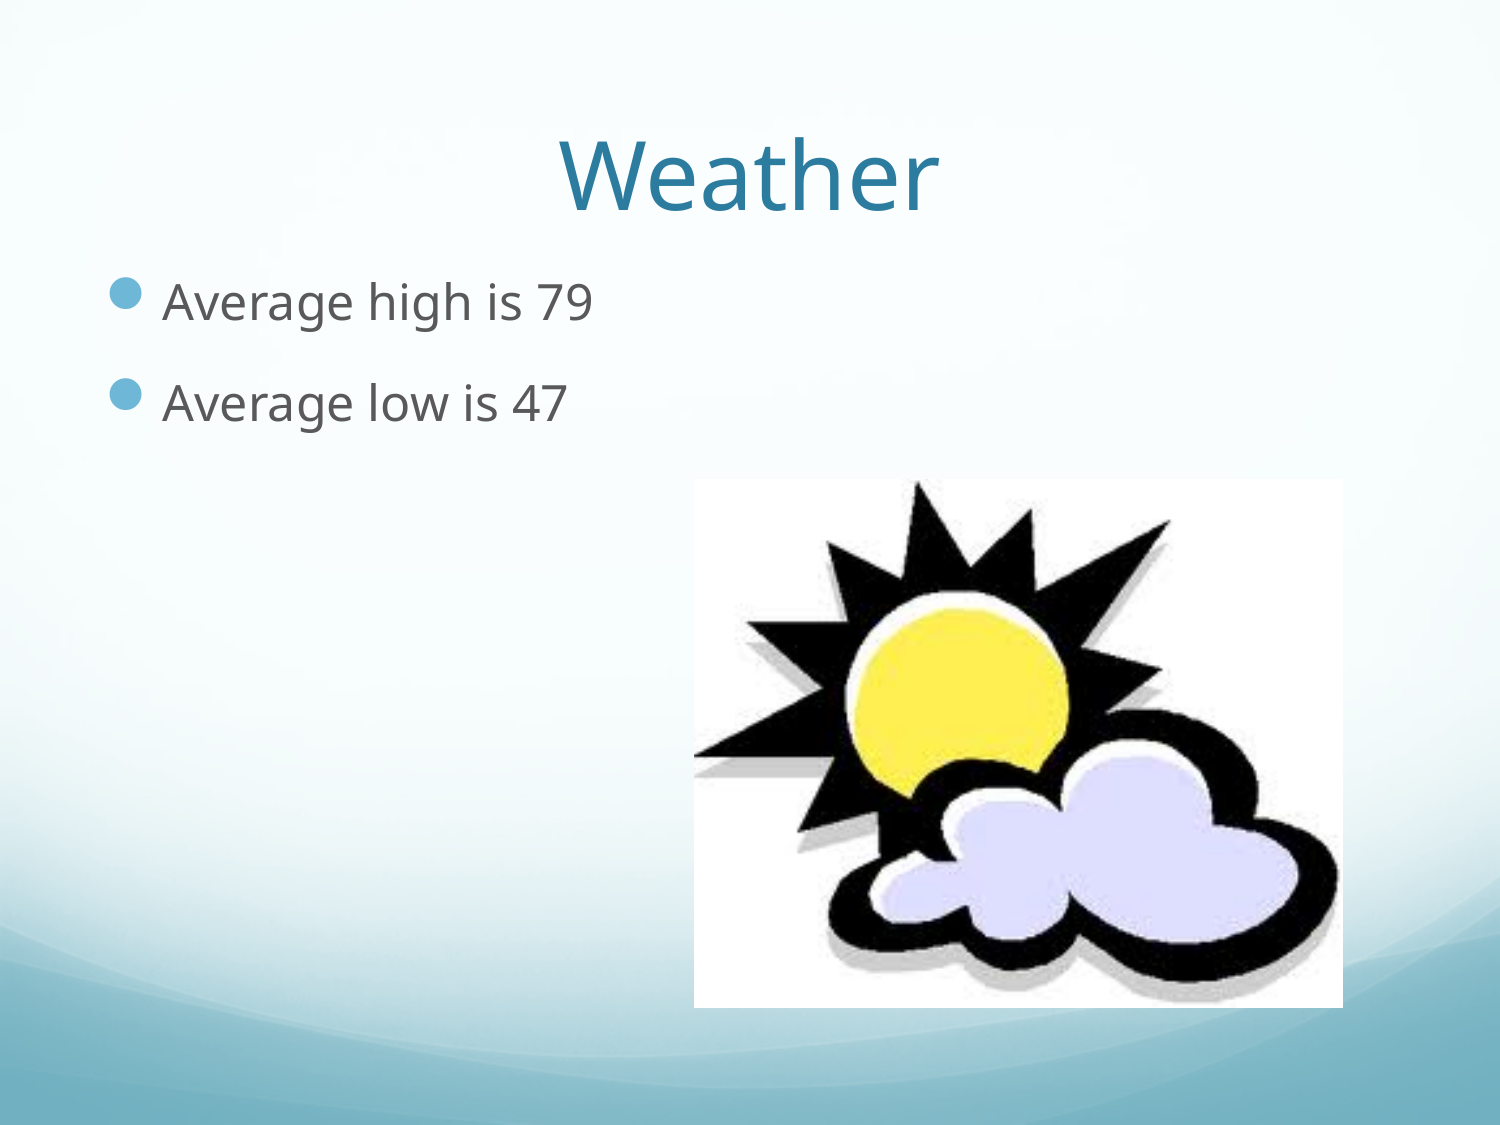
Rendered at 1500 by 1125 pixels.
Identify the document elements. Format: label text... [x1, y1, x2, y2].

title Weather [90, 17, 1410, 237]
list Average high is 79 Average low is 47 [90, 262, 1410, 975]
picture [694, 479, 1343, 1009]
